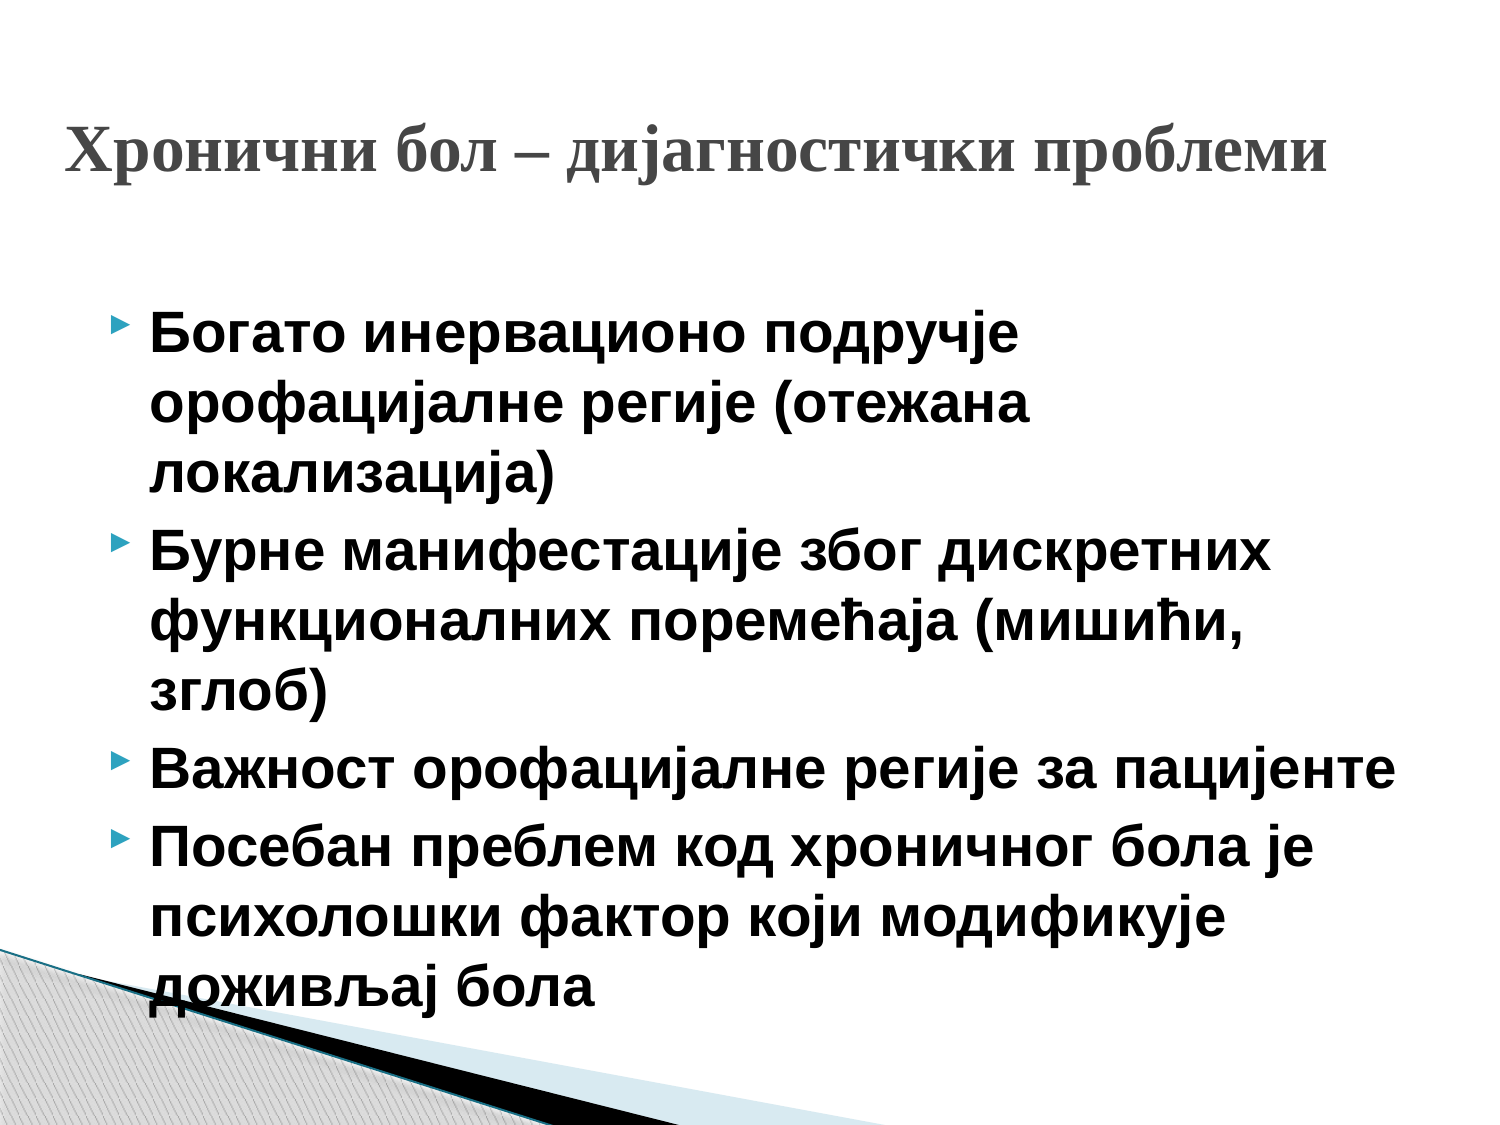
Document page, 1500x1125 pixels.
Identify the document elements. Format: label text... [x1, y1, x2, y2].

title Хронични бол – дијагностички проблеми [64, 31, 1415, 185]
list Богато инервационо подручје орофацијалне регије (отежана локализација) Бурне манифестације због дискретних функционалних поремећаја (мишићи, зглоб) Важност орофацијалне регије за пацијенте Посебан преблем код хроничног бола је психолошки фактор који модификује доживљај бола [75, 208, 1425, 1038]
